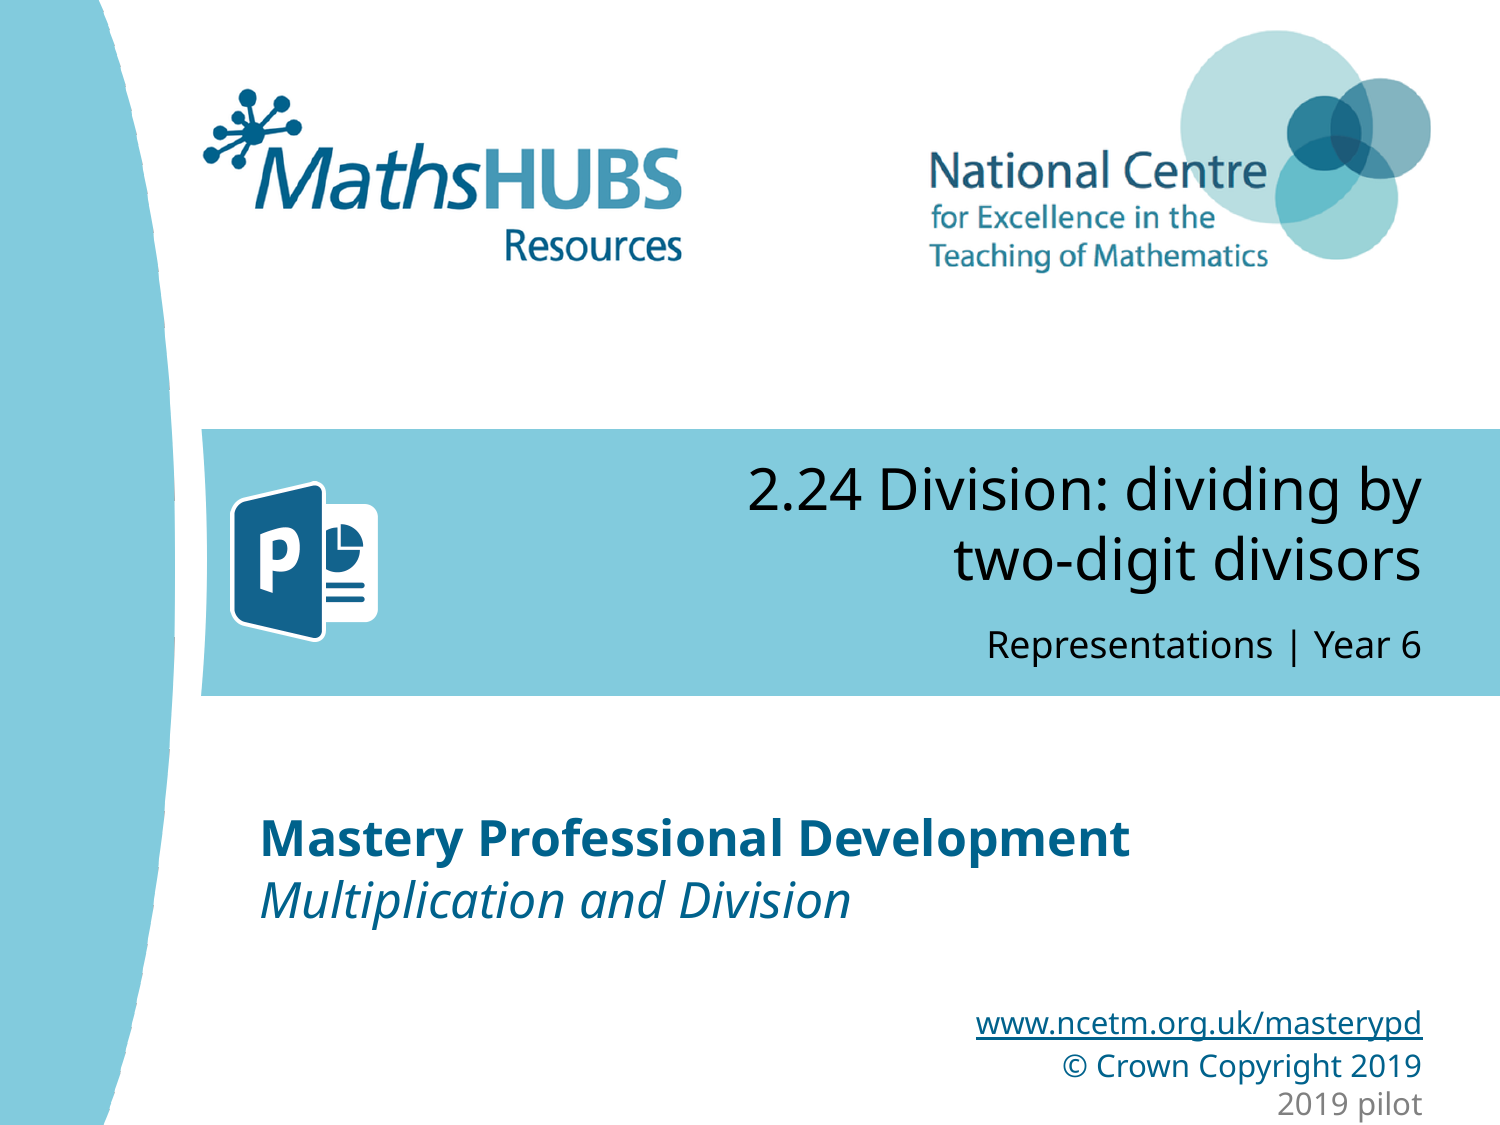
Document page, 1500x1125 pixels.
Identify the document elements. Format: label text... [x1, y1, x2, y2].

subtitle Representations | Year 6 [407, 614, 1438, 673]
picture [200, 85, 688, 274]
list Multiplication and Division [244, 860, 1161, 945]
picture [178, 429, 1500, 696]
title 2.24 Division: dividing by two-digit divisors [407, 459, 1438, 585]
picture [927, 29, 1431, 274]
picture [0, 0, 175, 1125]
